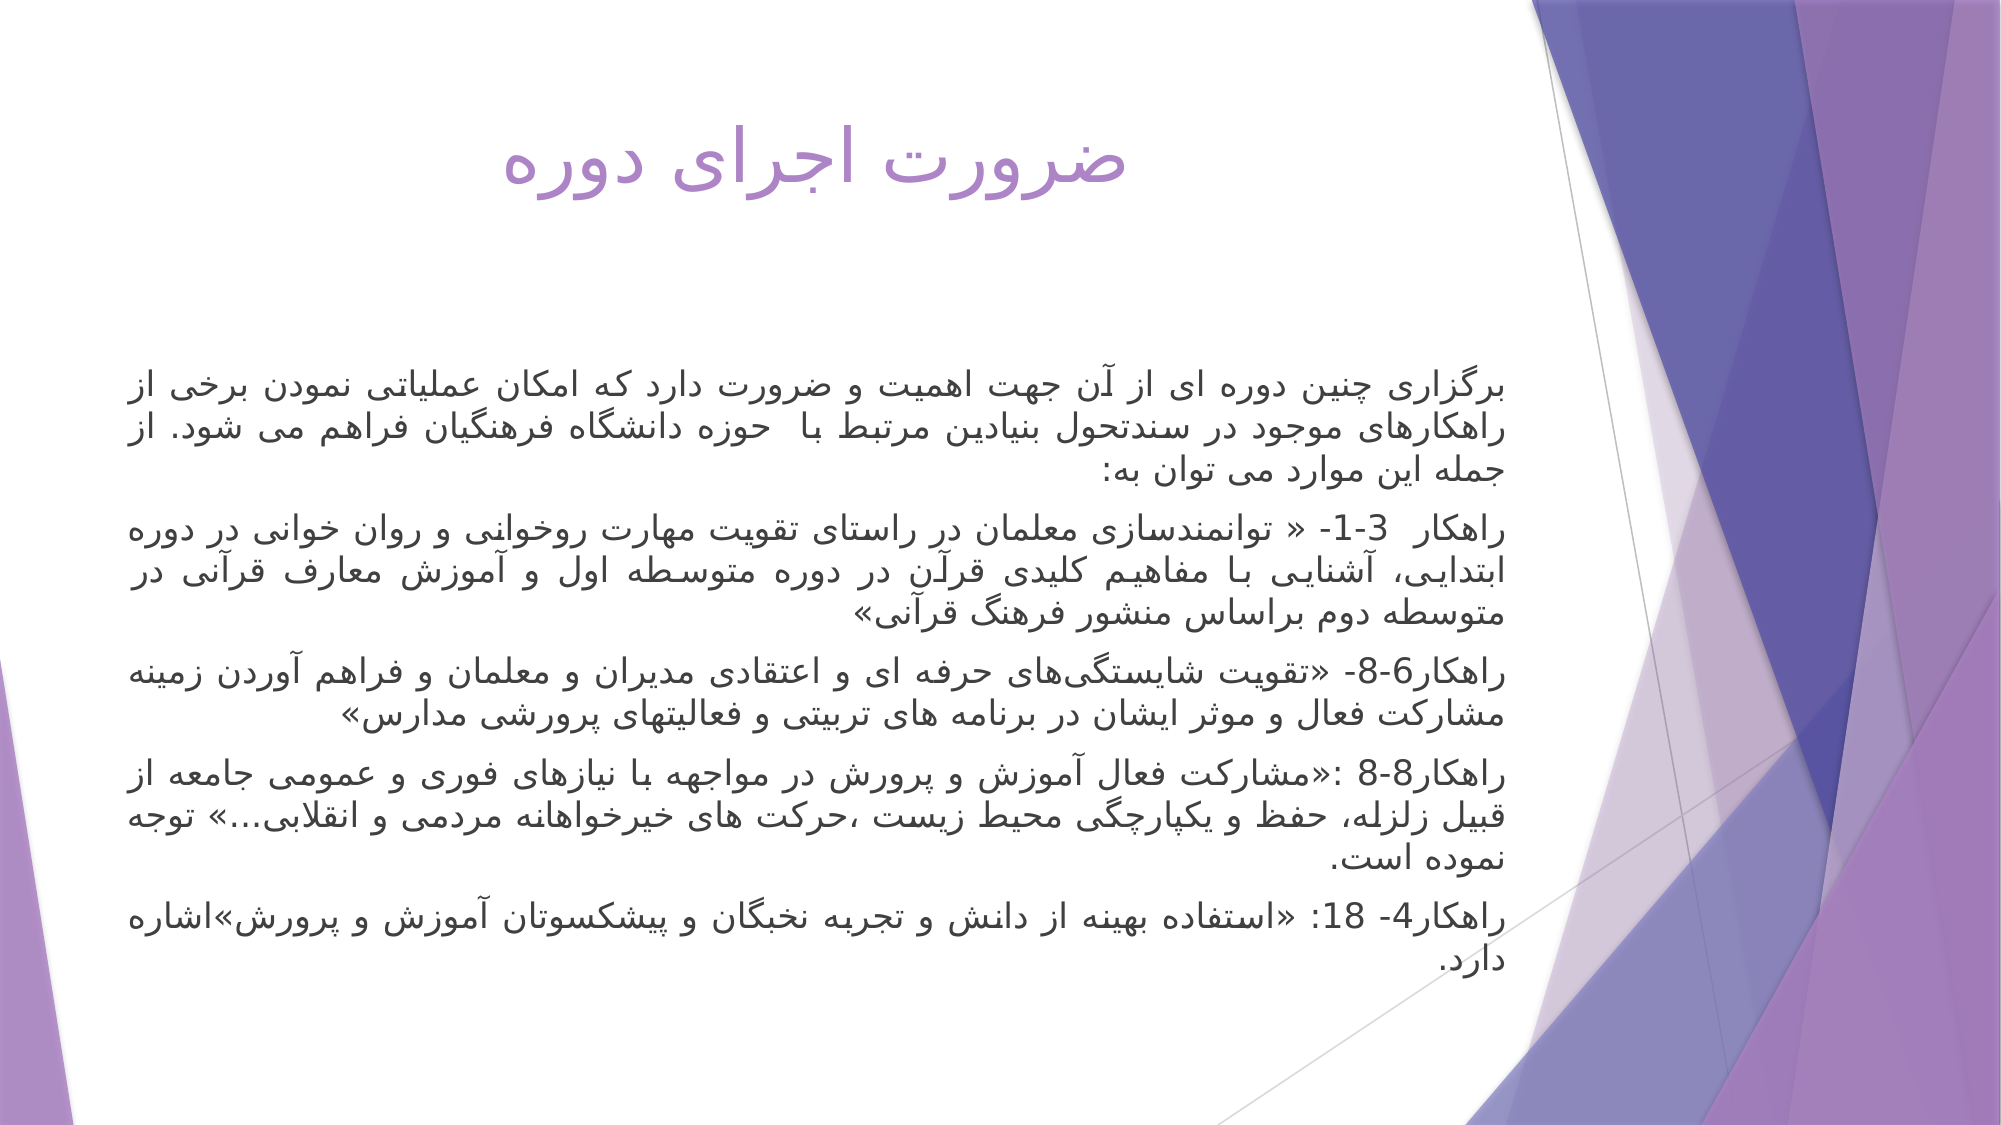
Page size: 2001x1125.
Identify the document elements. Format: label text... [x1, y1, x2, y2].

title ضرورت اجرای دوره [111, 99, 1522, 317]
list برگزاری چنین دوره ای از آن جهت اهمیت و ضرورت دارد که امکان عملیاتی نمودن برخی از راهکارهای موجود در سندتحول بنیادین مرتبط با حوزه دانشگاه فرهنگیان فراهم می شود. از جمله این موارد می توان به: راهکار 3-1- « توانمندسازی معلمان در راستای تقویت مهارت روخوانی و روان خوانی در دوره ابتدایی، آشنایی با مفاهیم کلیدی قرآن در دوره متوسطه اول و آموزش معارف قرآنی در متوسطه دوم براساس منشور فرهنگ قرآنی» راهکار6-8- «تقویت شایستگی‌های حرفه ای و اعتقادی مدیران و معلمان و فراهم آوردن زمینه مشارکت فعال و موثر ایشان در برنامه های تربیتی و فعالیتهای پرورشی مدارس» راهکار8-8 :«مشارکت فعال آموزش و پرورش در مواجهه با نیازهای فوری و عمومی جامعه از قبیل زلزله، حفظ و یکپارچگی محیط زیست ،حرکت های خیرخواهانه مردمی و انقلابی...» توجه نموده است. راهکار4- 18: «استفاده بهینه از دانش و تجربه نخبگان و پیشکسوتان آموزش و پرورش»اشاره دارد. [111, 354, 1522, 992]
